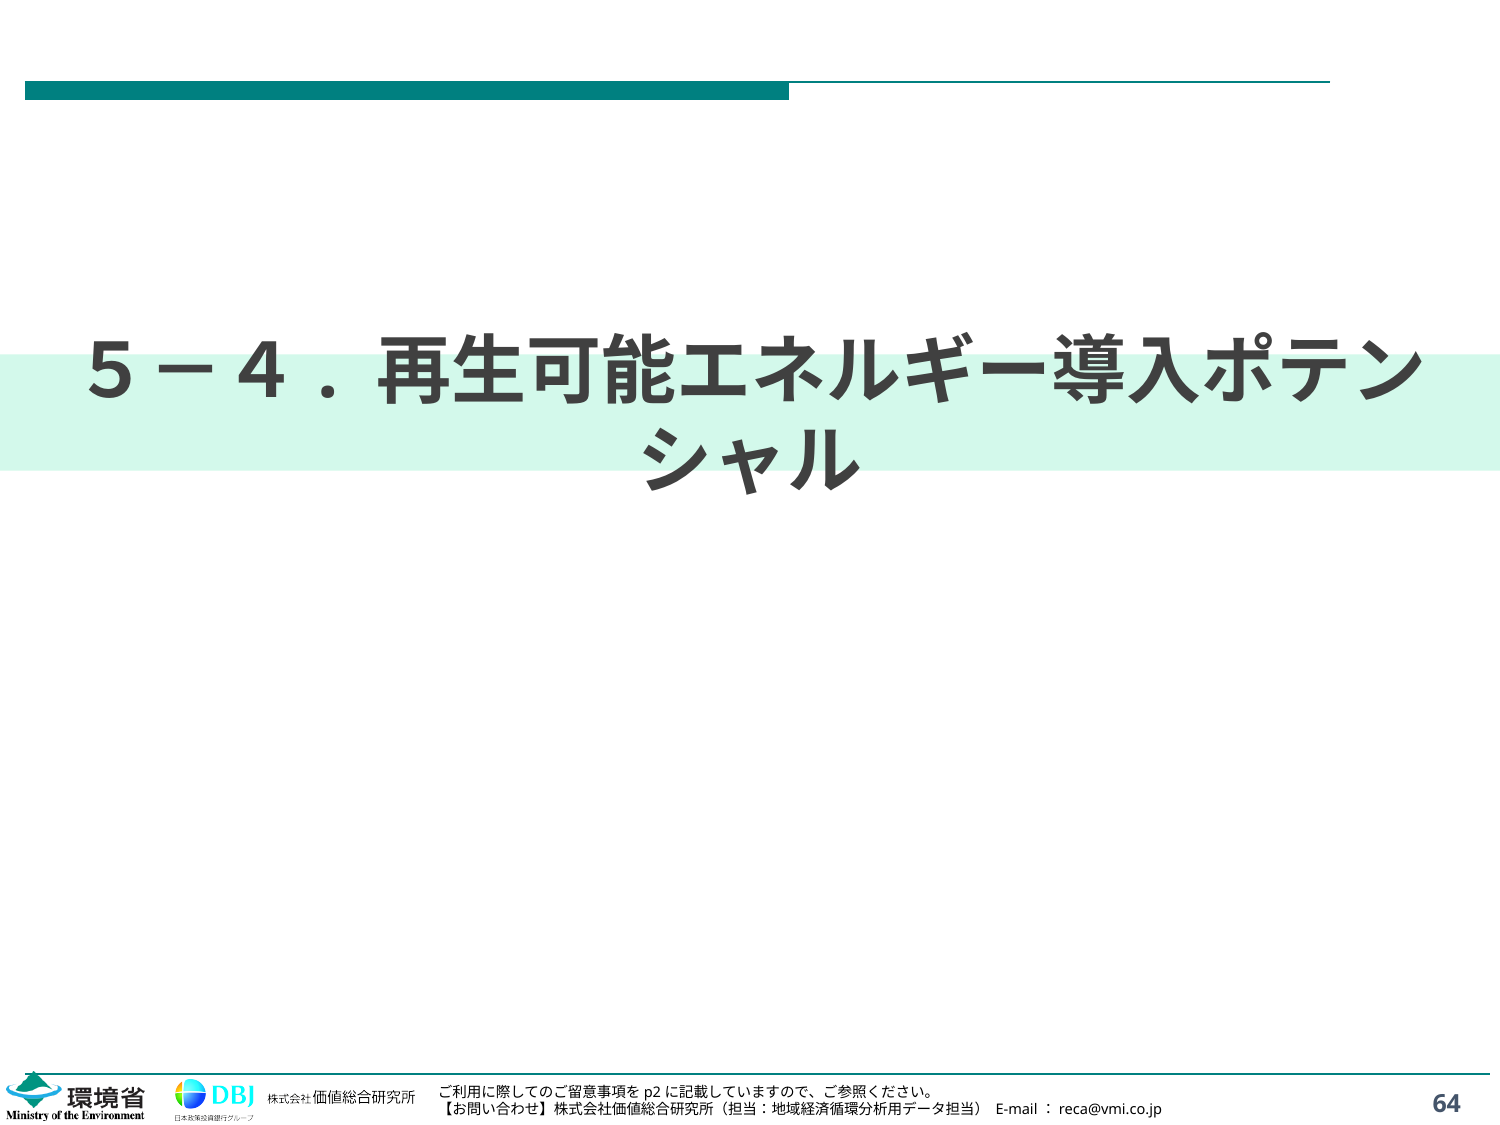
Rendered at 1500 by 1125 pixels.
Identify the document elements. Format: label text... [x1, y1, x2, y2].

picture [171, 1075, 419, 1125]
title ５－４. 再生可能エネルギー導入ポテンシャル [0, 354, 1500, 471]
text_box ご利用に際してのご留意事項をp2に記載していますので、ご参照ください。 【お問い合わせ】株式会社価値総合研究所（担当：地域経済循環分析用データ担当） E-mail：reca@vmi.co.jp [423, 1075, 1188, 1125]
slide_number 64 [1393, 1079, 1500, 1122]
picture [2, 1071, 148, 1125]
